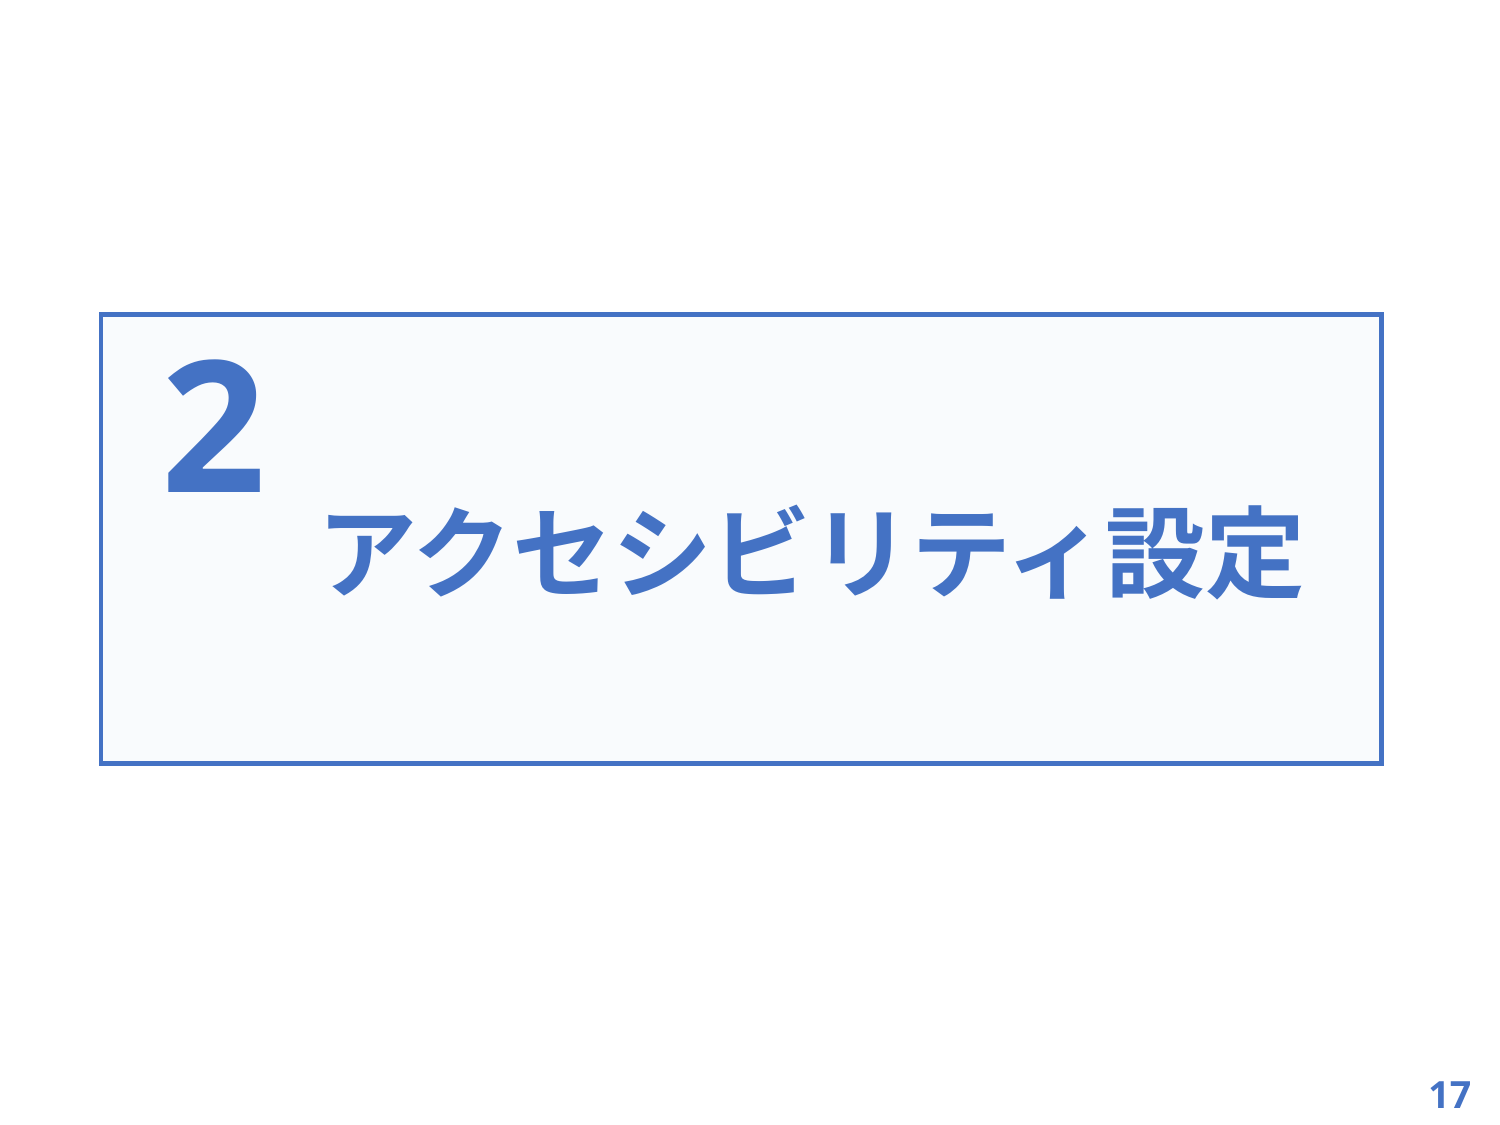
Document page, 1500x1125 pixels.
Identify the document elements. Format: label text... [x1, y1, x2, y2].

text_box 2 [86, 301, 342, 537]
text_box アクセシビリティ設定 [302, 379, 1375, 699]
text_box 17 [1399, 1063, 1500, 1123]
